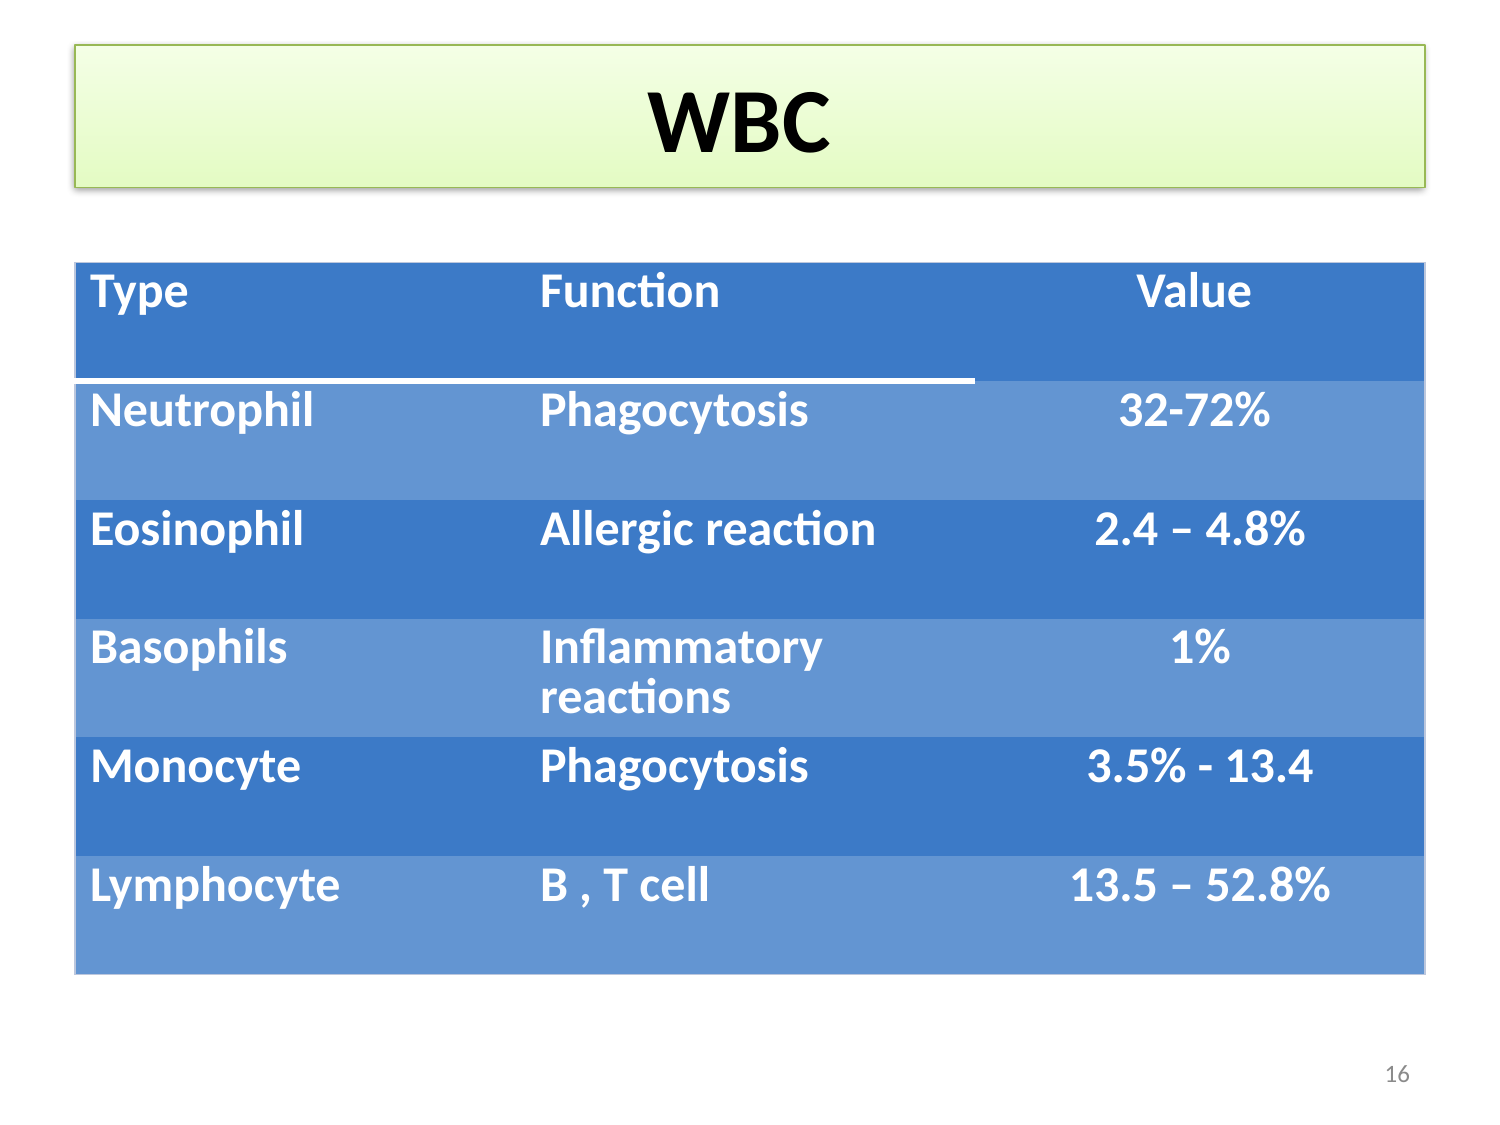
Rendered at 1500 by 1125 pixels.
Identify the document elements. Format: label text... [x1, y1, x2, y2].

table_header Function [525, 263, 975, 378]
slide_number 16 [1074, 1042, 1425, 1103]
table_header Type [76, 263, 525, 378]
table_cell 1% [975, 619, 1424, 737]
table_cell Basophils [76, 619, 525, 737]
table_cell 2.4 – 4.8% [975, 500, 1424, 619]
table_cell Eosinophil [76, 500, 525, 619]
table_cell 13.5 – 52.8% [975, 856, 1424, 974]
table_cell Neutrophil [76, 384, 525, 500]
table_cell Inflammatory reactions [525, 619, 975, 737]
table_cell B , T cell [525, 856, 975, 974]
table_cell 32-72% [975, 381, 1424, 500]
table_cell Phagocytosis [525, 737, 975, 856]
table_cell Allergic reaction [525, 500, 975, 619]
table_cell Monocyte [76, 737, 525, 856]
title WBC [74, 44, 1426, 188]
table_cell Lymphocyte [76, 856, 525, 974]
table_cell Phagocytosis [525, 384, 975, 500]
table_cell 3.5% - 13.4 [975, 737, 1424, 856]
table_header Value [975, 263, 1424, 381]
